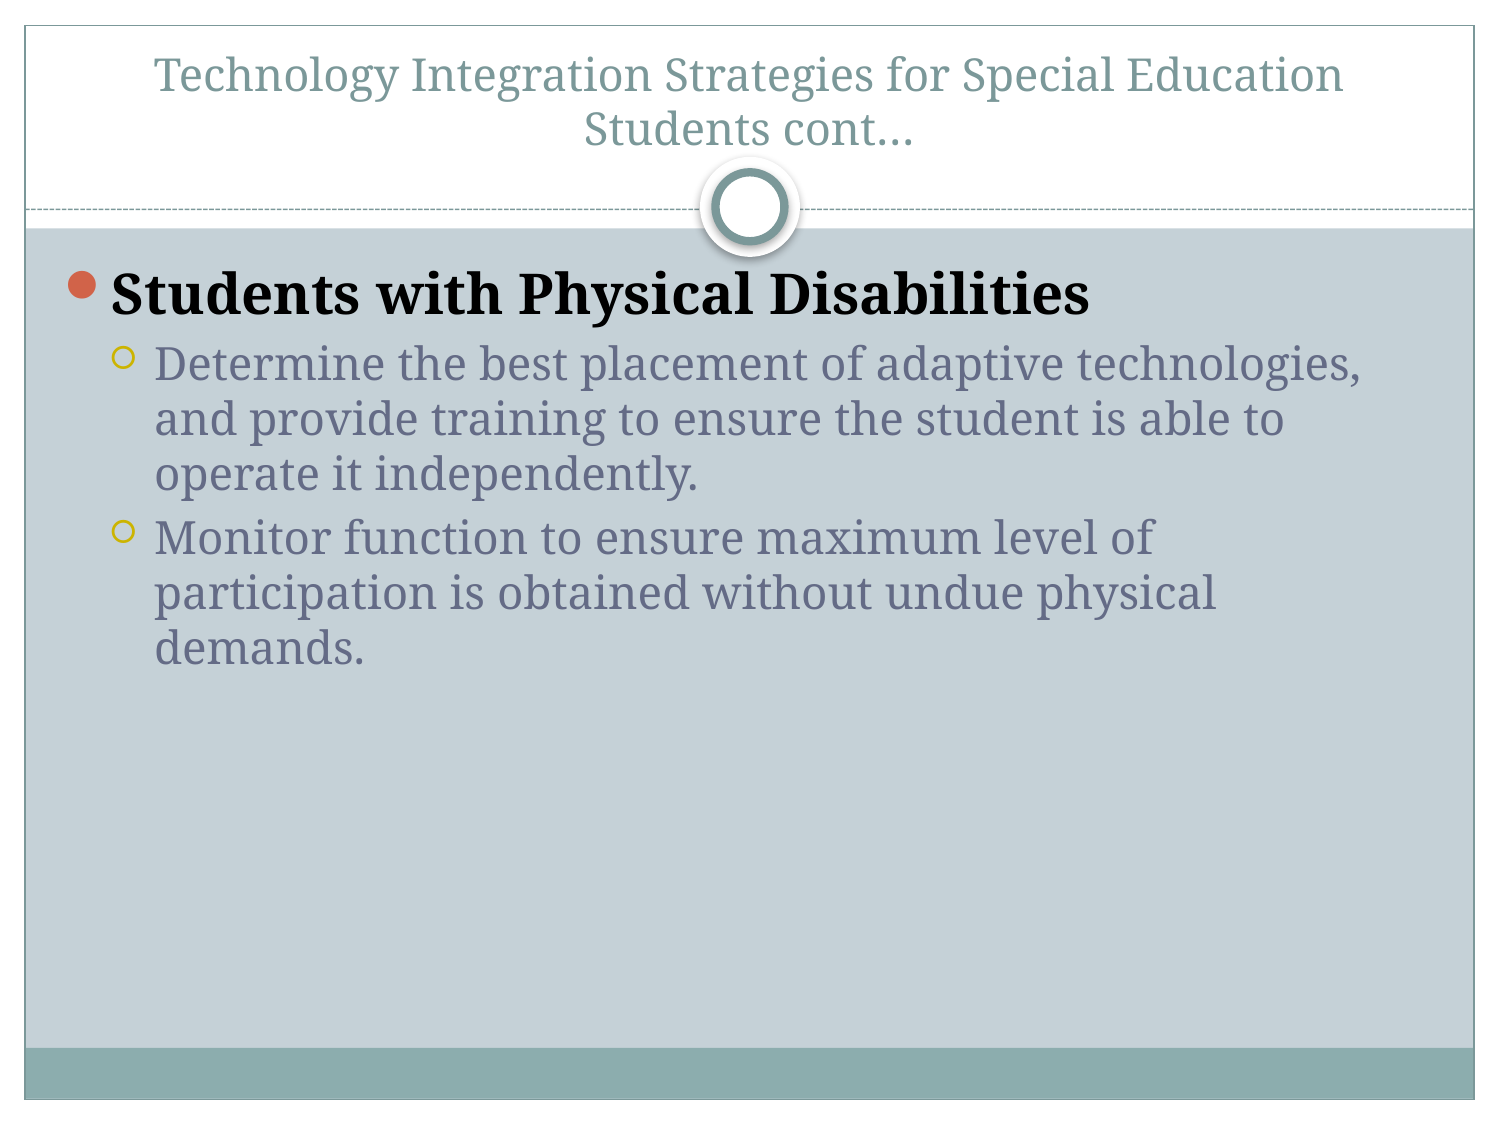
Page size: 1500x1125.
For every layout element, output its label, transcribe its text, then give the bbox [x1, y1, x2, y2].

title Technology Integration Strategies for Special Education Students cont… [49, 37, 1450, 162]
list Students with Physical Disabilities Determine the best placement of adaptive technologies, and provide training to ensure the student is able to operate it independently. Monitor function to ensure maximum level of participation is obtained without undue physical demands. [49, 250, 1445, 1001]
